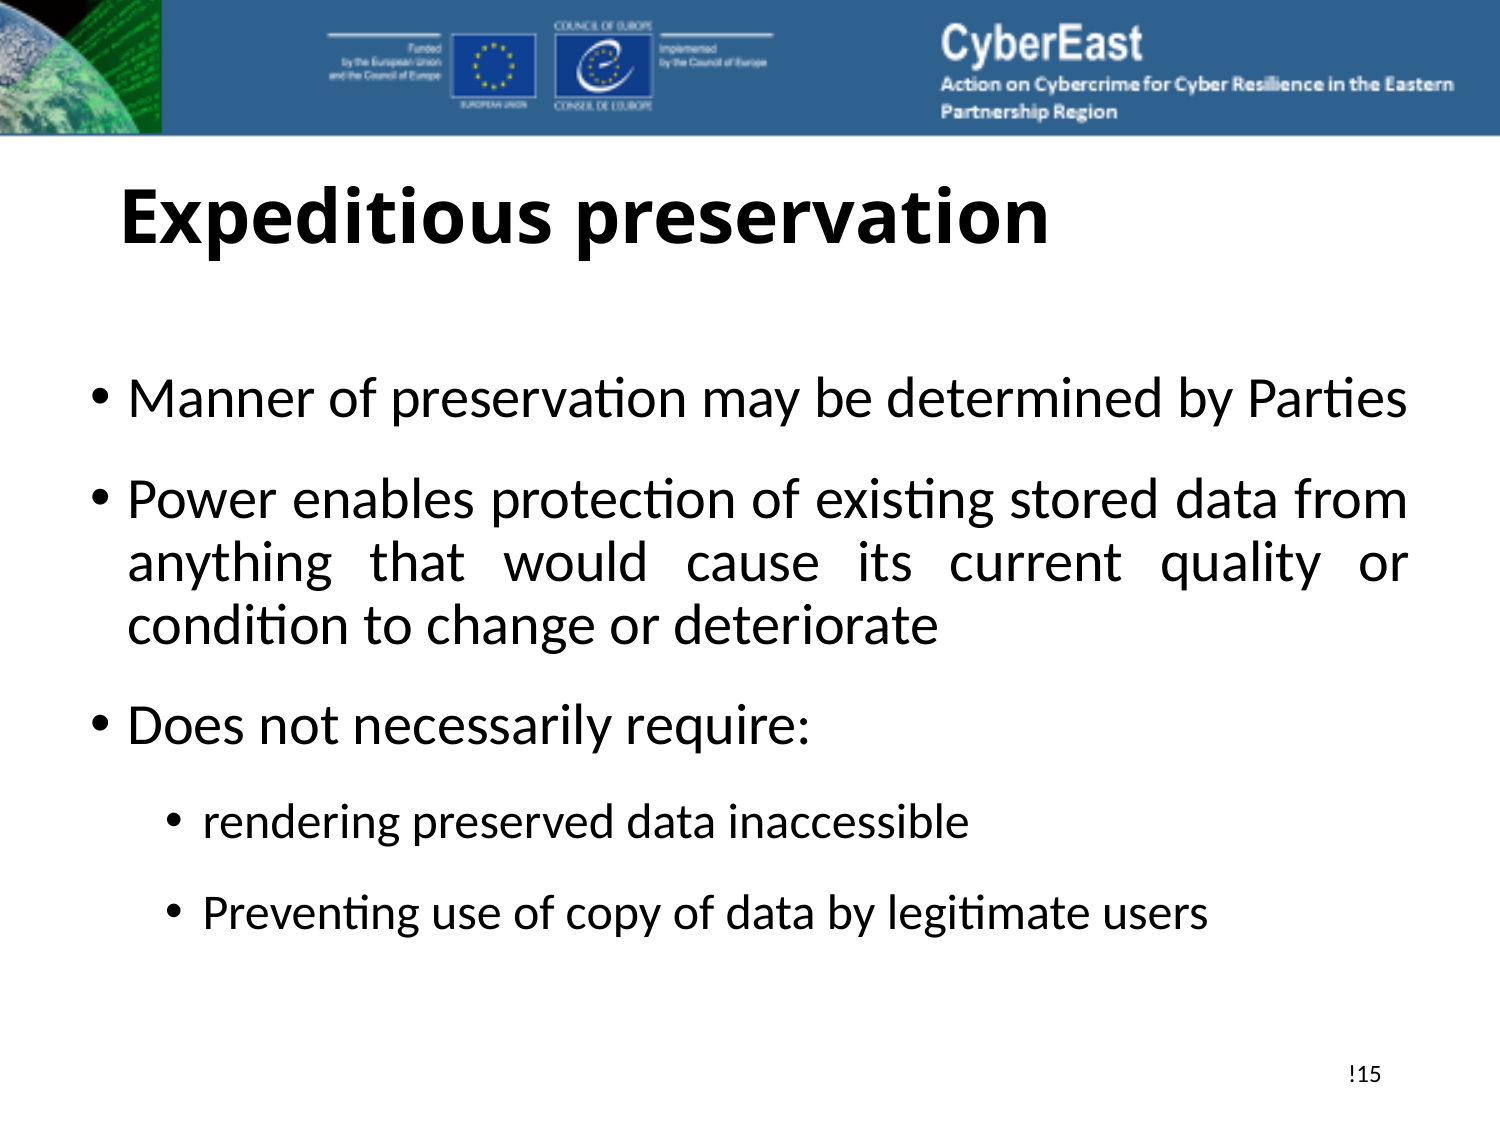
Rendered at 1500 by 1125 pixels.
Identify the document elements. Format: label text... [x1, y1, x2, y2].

slide_number !15 [1059, 1042, 1397, 1103]
title Expeditious preservation [103, 111, 1397, 329]
list Manner of preservation may be determined by Parties Power enables protection of existing stored data from anything that would cause its current quality or condition to change or deteriorate Does not necessarily require: rendering preserved data inaccessible Preventing use of copy of data by legitimate users [75, 360, 1425, 1103]
picture [0, 0, 1500, 1125]
